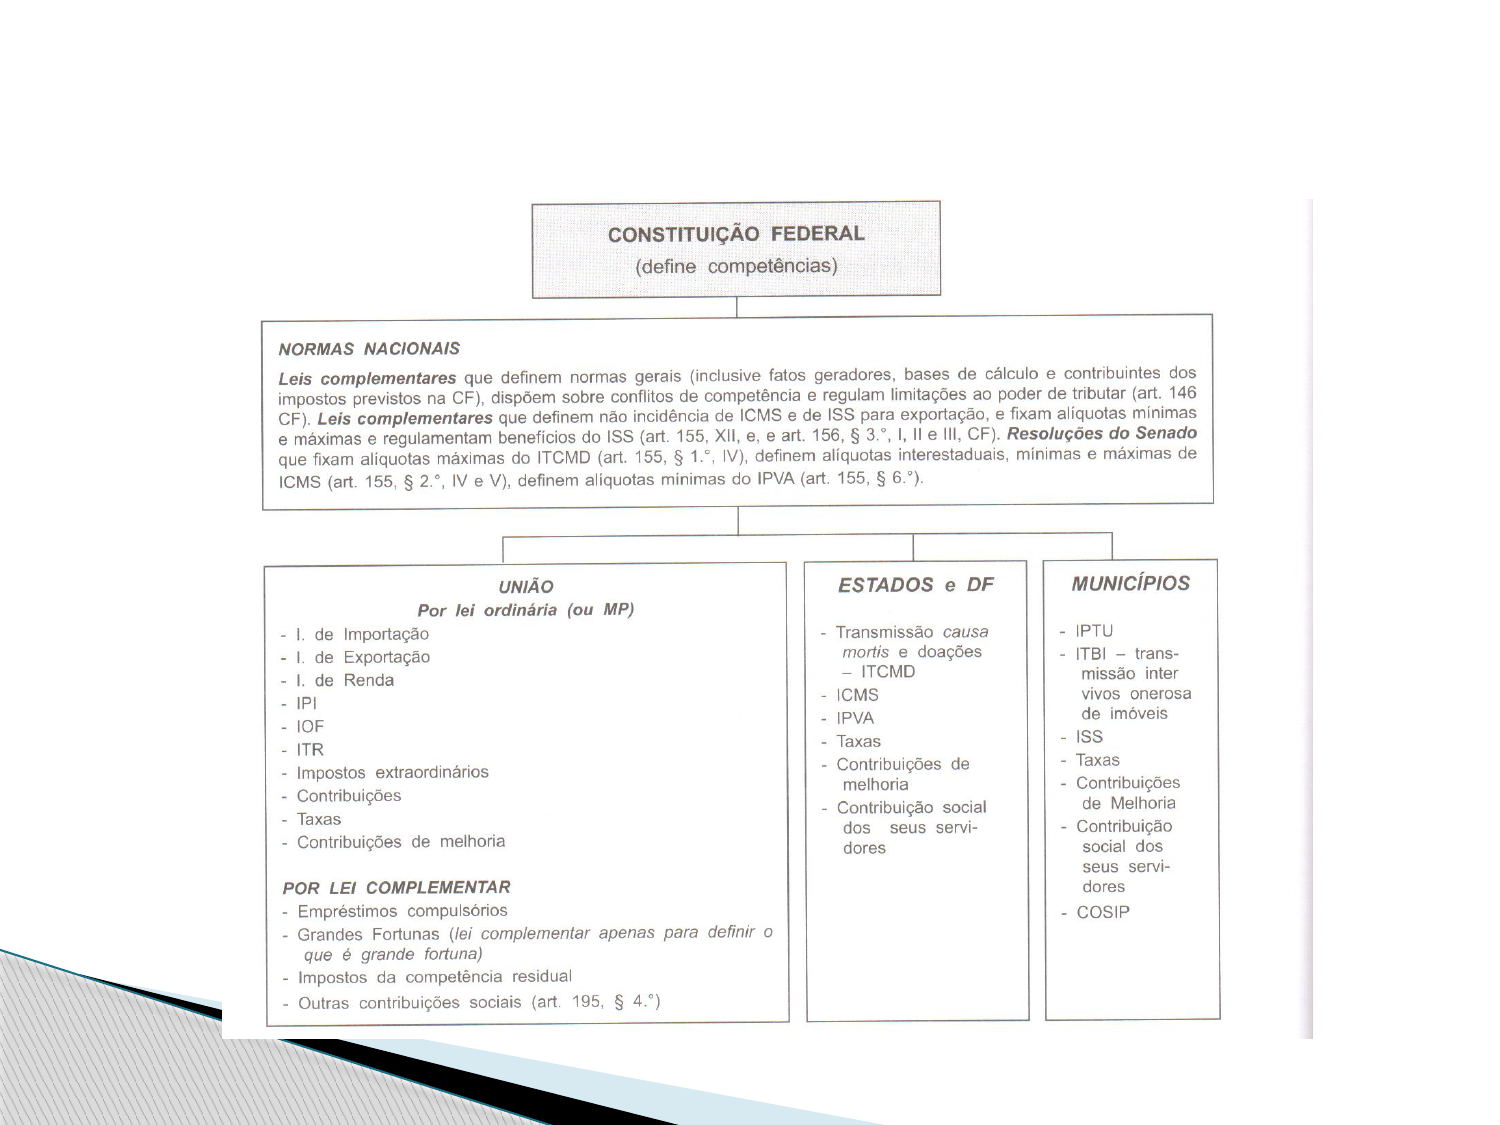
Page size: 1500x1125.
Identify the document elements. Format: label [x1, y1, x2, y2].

picture [222, 198, 1313, 1039]
